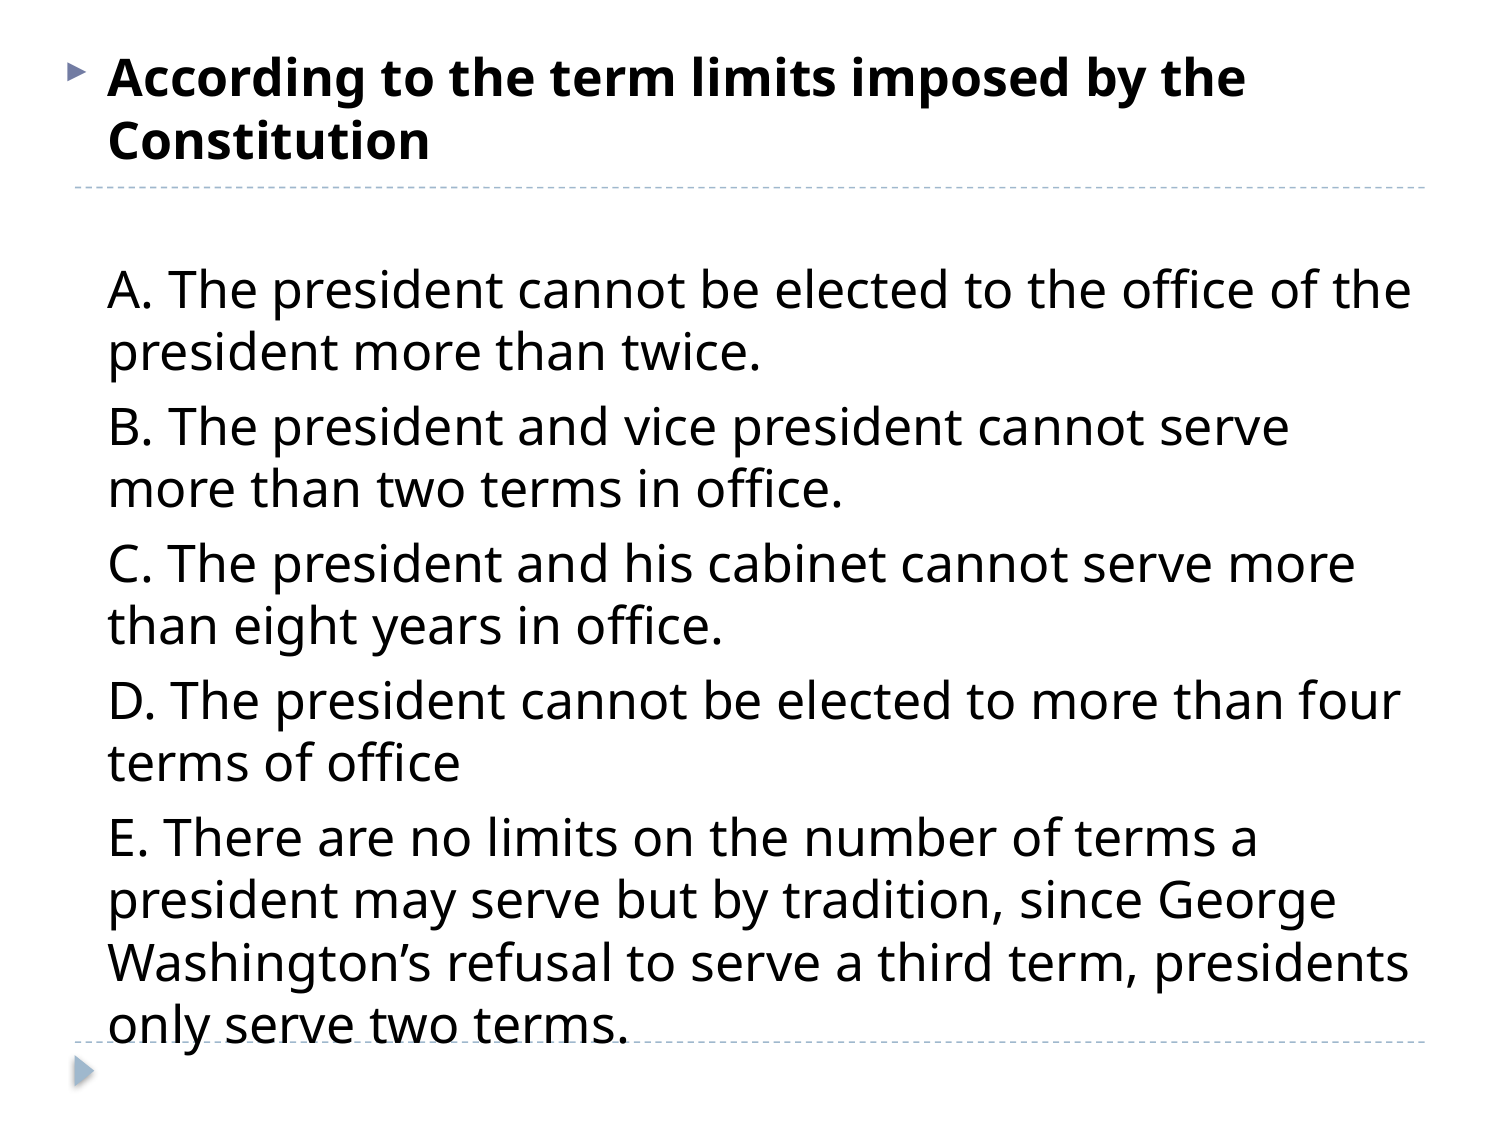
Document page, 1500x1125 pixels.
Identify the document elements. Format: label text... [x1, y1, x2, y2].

list According to the term limits imposed by the Constitution A. The president cannot be elected to the office of the president more than twice. B. The president and vice president cannot serve more than two terms in office. C. The president and his cabinet cannot serve more than eight years in office. D. The president cannot be elected to more than four terms of office E. There are no limits on the number of terms a president may serve but by tradition, since George Washington’s refusal to serve a third term, presidents only serve two terms. [49, 37, 1445, 1063]
